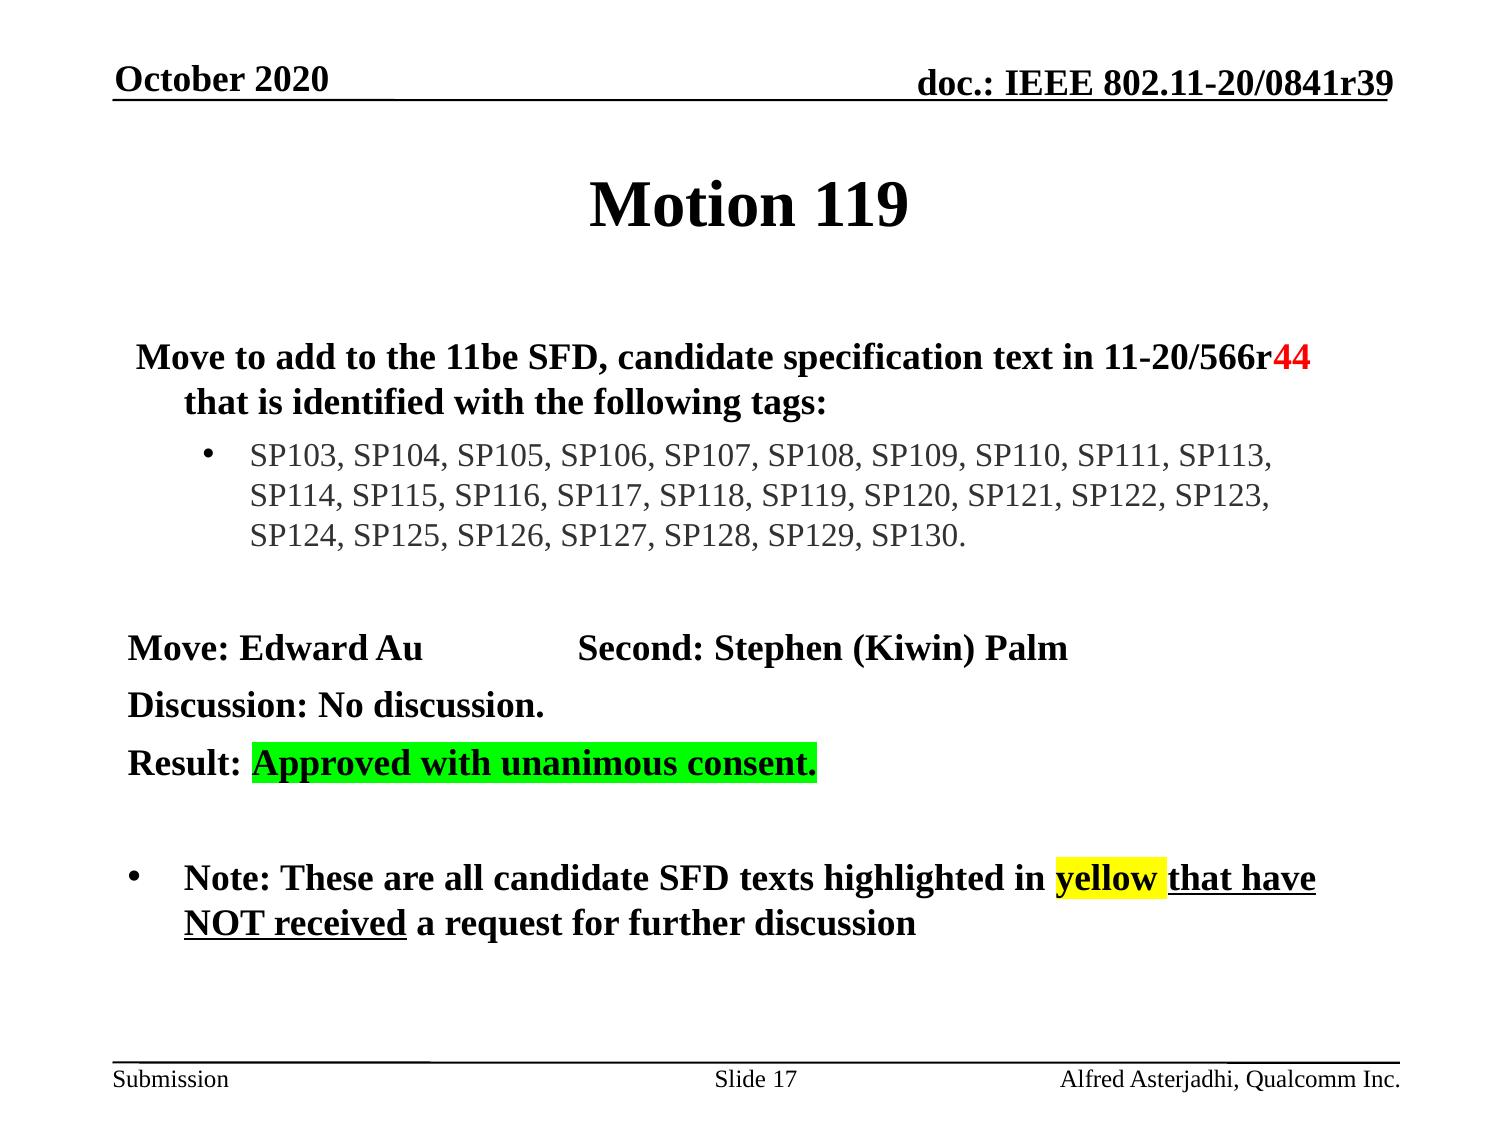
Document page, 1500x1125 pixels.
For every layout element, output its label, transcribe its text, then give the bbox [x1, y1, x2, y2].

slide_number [114, 54, 423, 100]
slide_number Slide 17 [712, 1061, 800, 1123]
footer Alfred Asterjadhi, Qualcomm Inc. [878, 1061, 1402, 1093]
title Motion 119 [112, 112, 1388, 288]
list Move to add to the 11be SFD, candidate specification text in 11-20/566r44 that is identified with the following tags: SP103, SP104, SP105, SP106, SP107, SP108, SP109, SP110, SP111, SP113, SP114, SP115, SP116, SP117, SP118, SP119, SP120, SP121, SP122, SP123, SP124, SP125, SP126, SP127, SP128, SP129, SP130. Move: Edward Au Second: Stephen (Kiwin) Palm Discussion: No discussion. Result: Approved with unanimous consent. Note: These are all candidate SFD texts highlighted in yellow that have NOT received a request for further discussion [112, 324, 1388, 1000]
